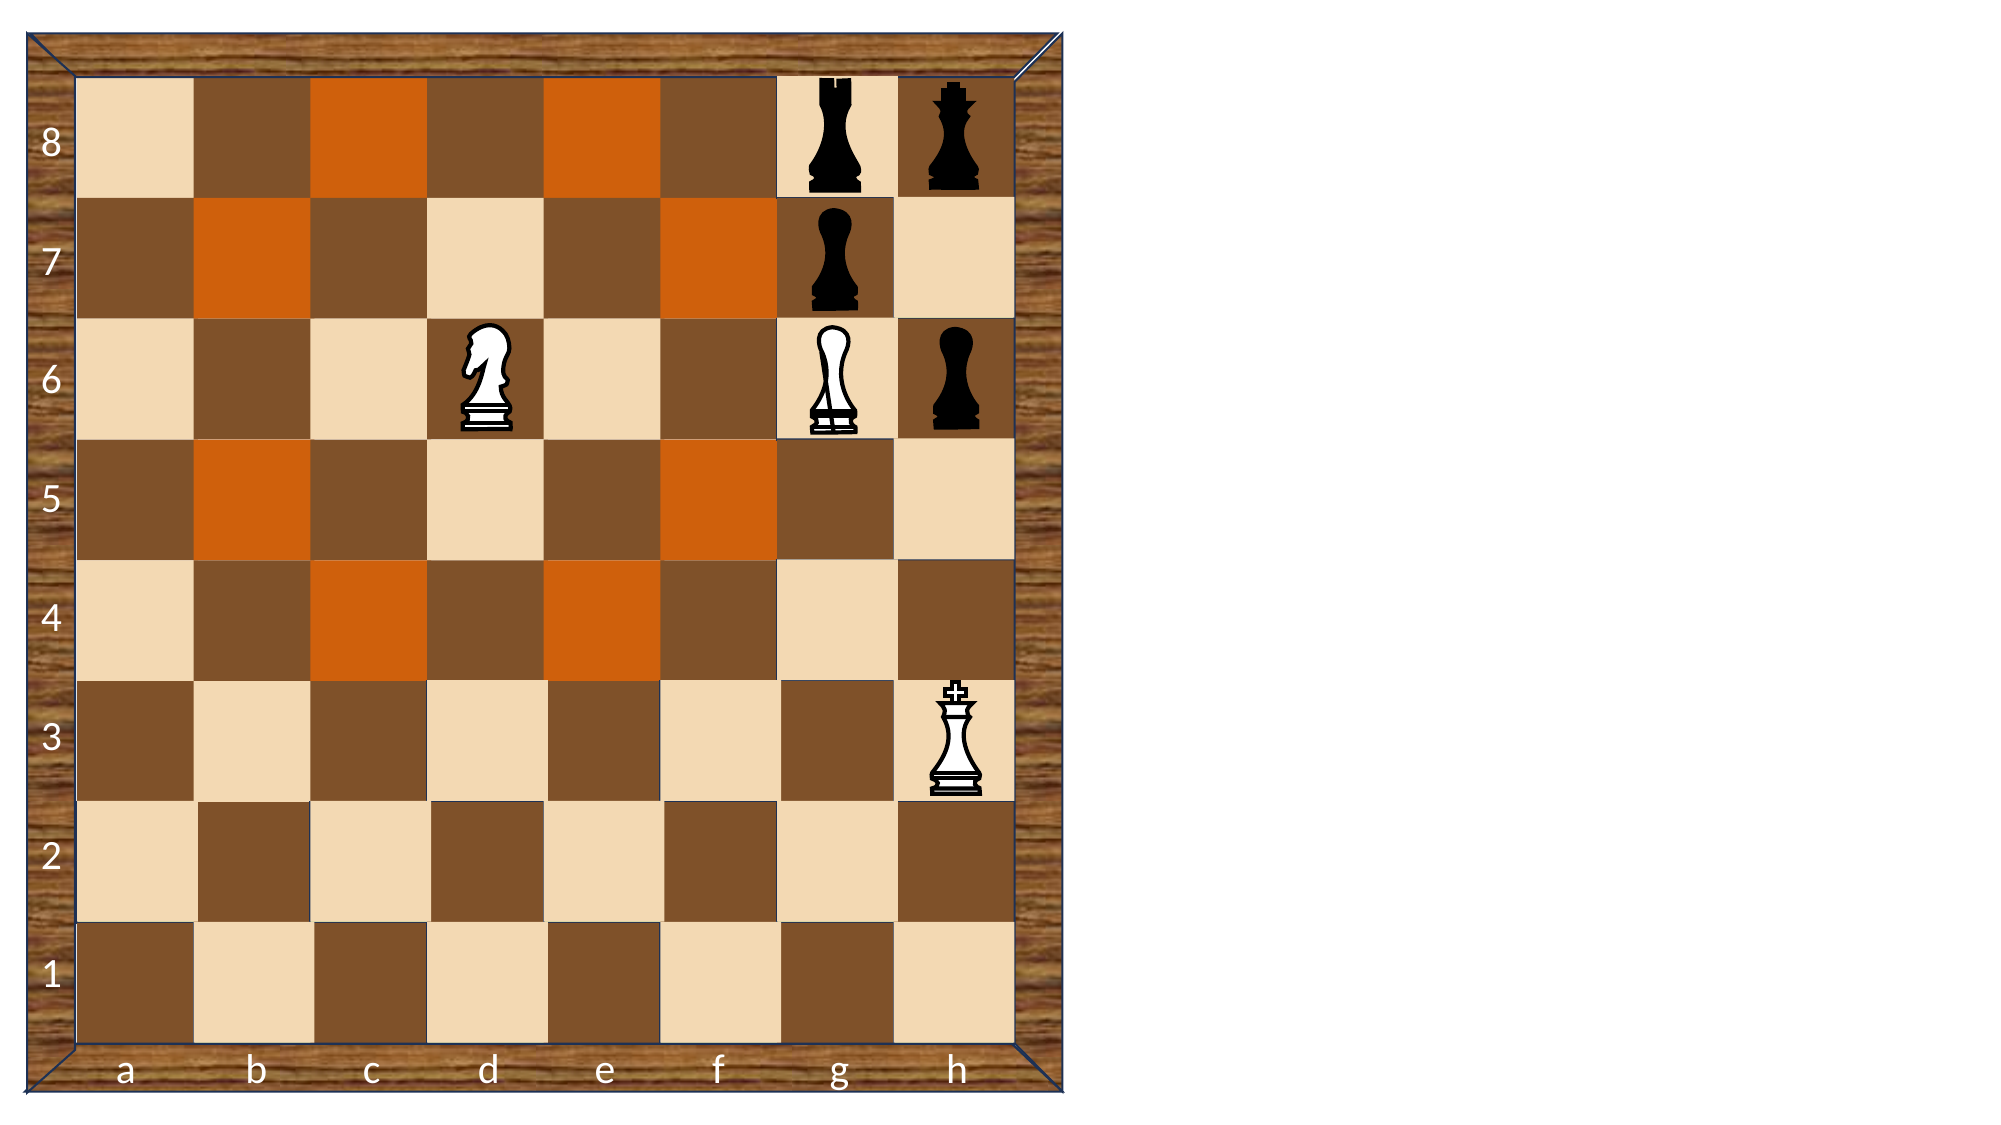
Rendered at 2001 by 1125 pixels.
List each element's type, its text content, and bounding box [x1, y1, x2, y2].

text_box [893, 921, 1015, 1044]
text_box [899, 560, 1013, 679]
text_box [29, 32, 1060, 79]
text_box [549, 680, 659, 800]
text_box [309, 439, 426, 559]
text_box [462, 325, 511, 430]
text_box [810, 80, 860, 191]
text_box f [697, 1034, 745, 1100]
text_box [659, 197, 776, 318]
text_box 2 [25, 820, 73, 885]
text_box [931, 84, 976, 187]
text_box b [230, 1034, 278, 1100]
text_box [659, 79, 776, 197]
text_box [309, 800, 432, 923]
text_box [77, 559, 193, 680]
text_box c [348, 1034, 395, 1100]
text_box e [579, 1034, 627, 1100]
text_box [893, 679, 1015, 802]
text_box [659, 439, 776, 559]
text_box [30, 1042, 100, 1093]
text_box [316, 923, 426, 1042]
text_box [148, 1042, 230, 1093]
text_box [426, 439, 543, 559]
text_box 1 [25, 938, 73, 1004]
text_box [811, 327, 856, 433]
text_box [659, 679, 782, 802]
text_box [776, 75, 899, 198]
text_box [659, 559, 776, 679]
text_box [782, 681, 893, 800]
text_box 6 [25, 344, 73, 410]
text_box [627, 1042, 697, 1093]
text_box [659, 318, 776, 439]
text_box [931, 682, 980, 794]
text_box [76, 800, 199, 923]
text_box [814, 211, 855, 308]
text_box g [814, 1034, 862, 1100]
text_box [776, 558, 899, 681]
text_box [309, 318, 426, 439]
text_box [776, 439, 893, 558]
text_box [893, 437, 1015, 560]
text_box [899, 79, 1014, 196]
text_box [432, 802, 543, 921]
text_box [77, 923, 193, 1042]
text_box [543, 79, 659, 197]
text_box [893, 196, 1015, 319]
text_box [936, 329, 977, 427]
text_box [193, 439, 309, 559]
text_box [193, 921, 316, 1044]
text_box [309, 197, 426, 318]
text_box [309, 79, 426, 197]
text_box [543, 439, 659, 559]
text_box [899, 802, 1013, 921]
text_box [782, 923, 893, 1042]
text_box [899, 319, 1013, 437]
text_box [426, 197, 543, 318]
text_box [77, 197, 193, 318]
text_box [543, 800, 666, 923]
text_box [1013, 30, 1064, 1090]
text_box [193, 318, 309, 439]
text_box [426, 679, 549, 802]
text_box [543, 318, 659, 439]
text_box [77, 439, 193, 559]
text_box [395, 1042, 463, 1093]
text_box [979, 1044, 1065, 1093]
text_box [426, 921, 549, 1044]
text_box 4 [25, 582, 73, 648]
text_box h [931, 1034, 979, 1100]
text_box [278, 1042, 348, 1093]
text_box [77, 318, 193, 439]
text_box [776, 317, 899, 439]
text_box [543, 197, 659, 318]
text_box [862, 1042, 931, 1093]
text_box [776, 800, 899, 923]
text_box [26, 31, 77, 1096]
text_box [193, 680, 309, 801]
text_box [77, 79, 193, 197]
text_box [543, 559, 659, 680]
text_box 7 [25, 226, 73, 291]
text_box 8 [25, 107, 73, 172]
text_box [309, 559, 426, 680]
text_box [193, 197, 309, 318]
text_box [426, 559, 543, 679]
text_box 5 [25, 463, 73, 529]
text_box [426, 79, 543, 197]
text_box [193, 79, 309, 197]
text_box [659, 921, 782, 1044]
text_box [745, 1042, 814, 1093]
text_box [511, 1042, 579, 1093]
text_box [776, 198, 893, 317]
text_box a [100, 1034, 148, 1100]
text_box [549, 923, 659, 1042]
text_box [77, 680, 193, 800]
text_box d [463, 1034, 511, 1100]
text_box [193, 559, 309, 680]
text_box [199, 801, 309, 921]
text_box [309, 680, 426, 800]
text_box [426, 318, 543, 439]
text_box 3 [25, 701, 73, 767]
text_box [666, 802, 776, 921]
